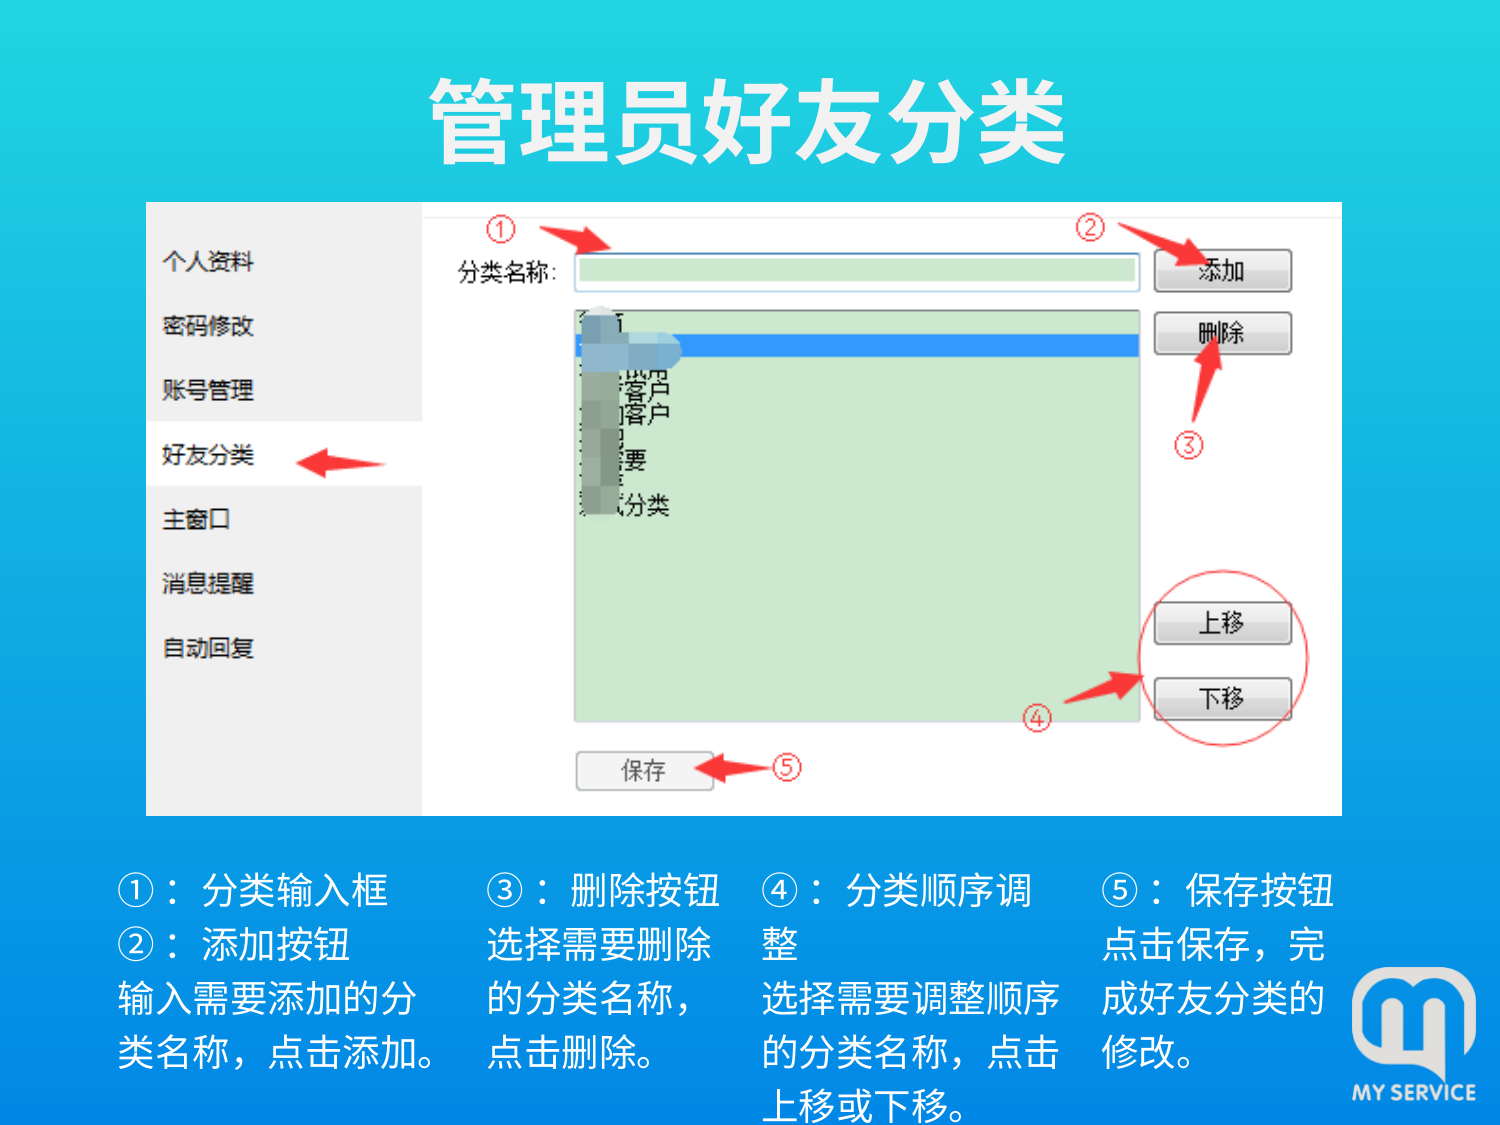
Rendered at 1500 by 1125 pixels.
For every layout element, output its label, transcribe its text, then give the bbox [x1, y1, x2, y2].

picture [0, 202, 1500, 815]
title 管理员好友分类 [72, 15, 1423, 203]
text_box ⑤：保存按钮 点击保存，完成好友分类的修改。 [1086, 850, 1376, 1082]
picture [1352, 967, 1476, 1107]
text_box ①：分类输入框 ②：添加按钮 输入需要添加的分类名称，点击添加。 [102, 850, 458, 1082]
text_box ③：删除按钮 选择需要删除的分类名称，点击删除。 [472, 850, 746, 1082]
text_box ④：分类顺序调整 选择需要调整顺序的分类名称，点击上移或下移。 [746, 850, 1078, 1125]
